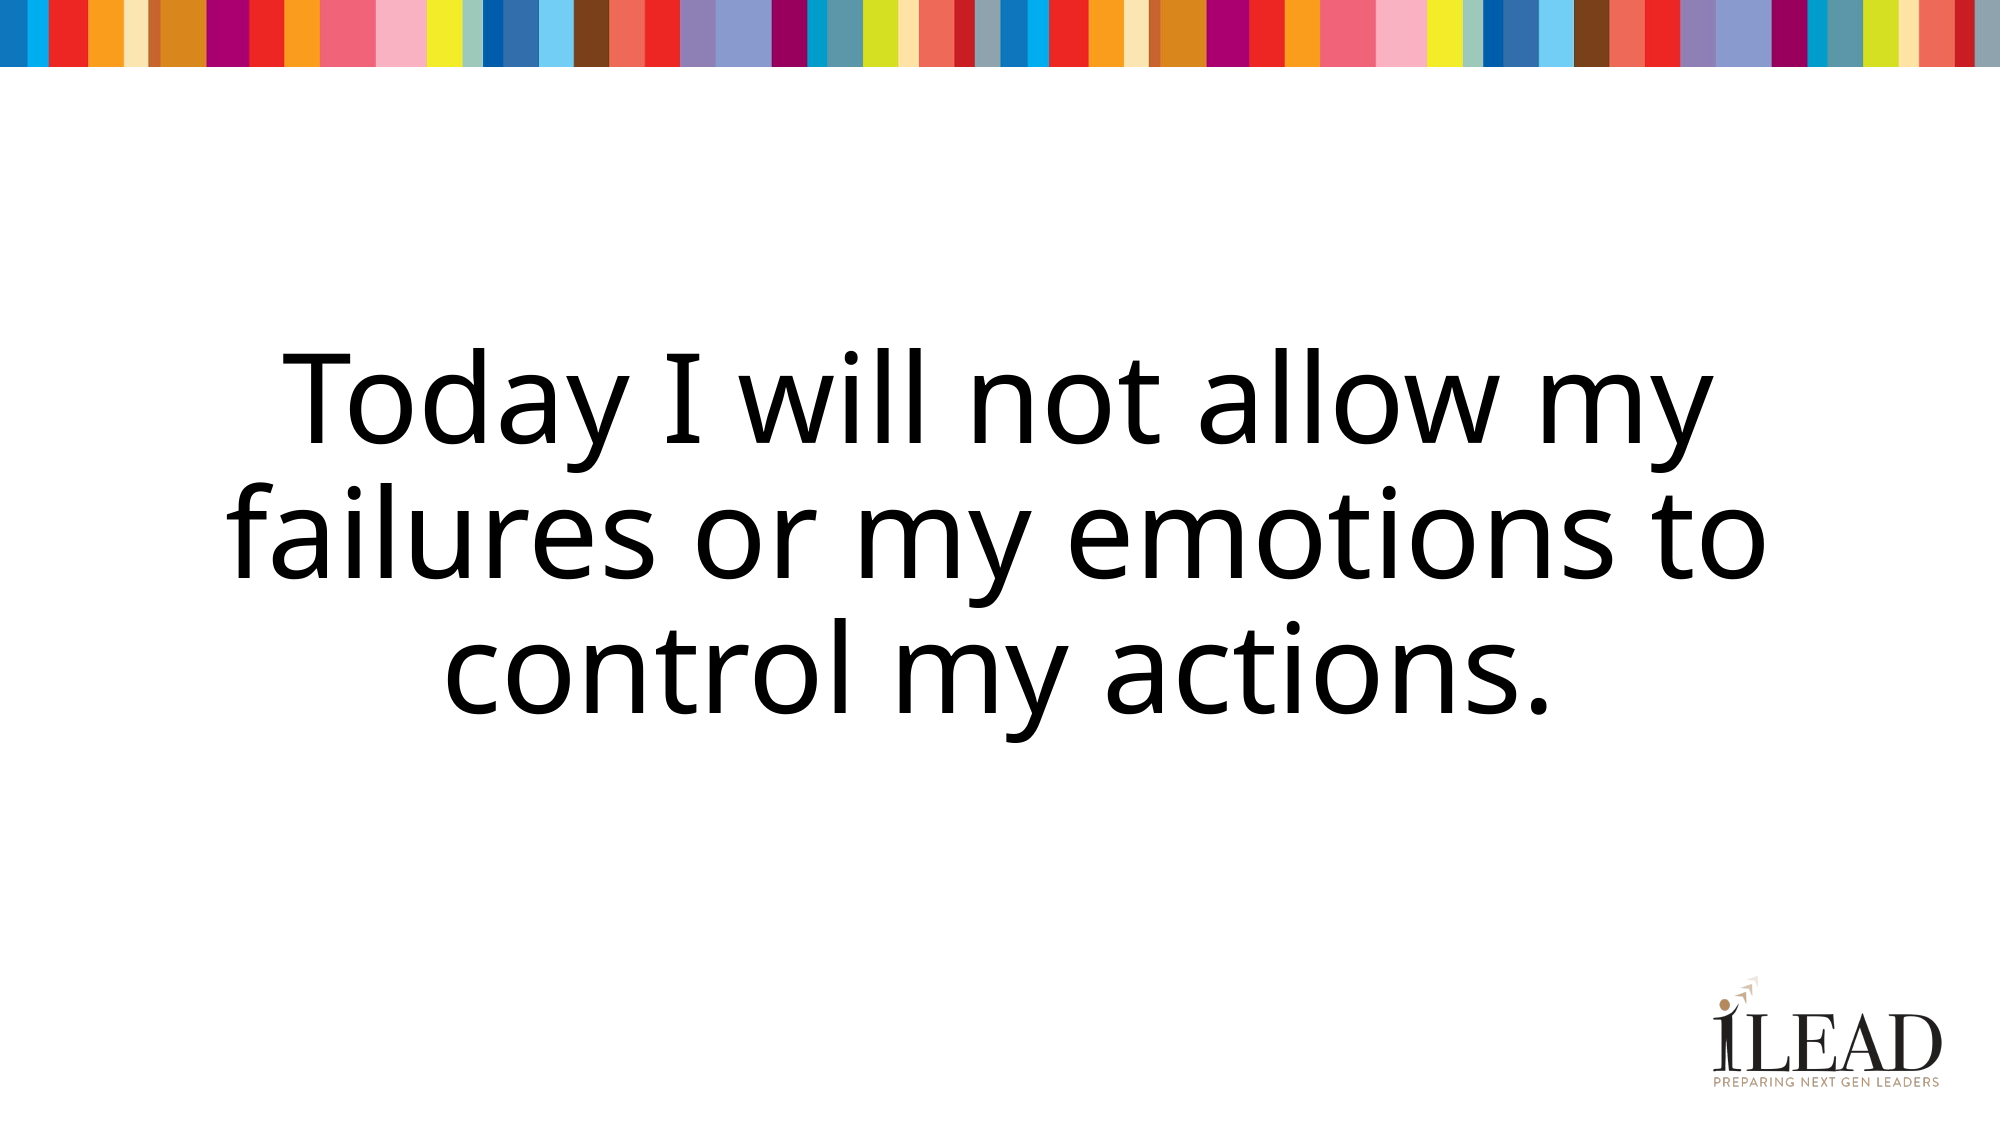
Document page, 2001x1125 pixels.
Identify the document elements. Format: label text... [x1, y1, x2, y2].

picture [828, 0, 1026, 67]
picture [1828, 0, 2000, 67]
picture [48, 0, 808, 67]
picture [0, 0, 26, 67]
picture [1048, 0, 1808, 67]
picture [1709, 972, 1945, 1091]
title Today I will not allow my failures or my emotions to control my actions. [136, 280, 1862, 749]
